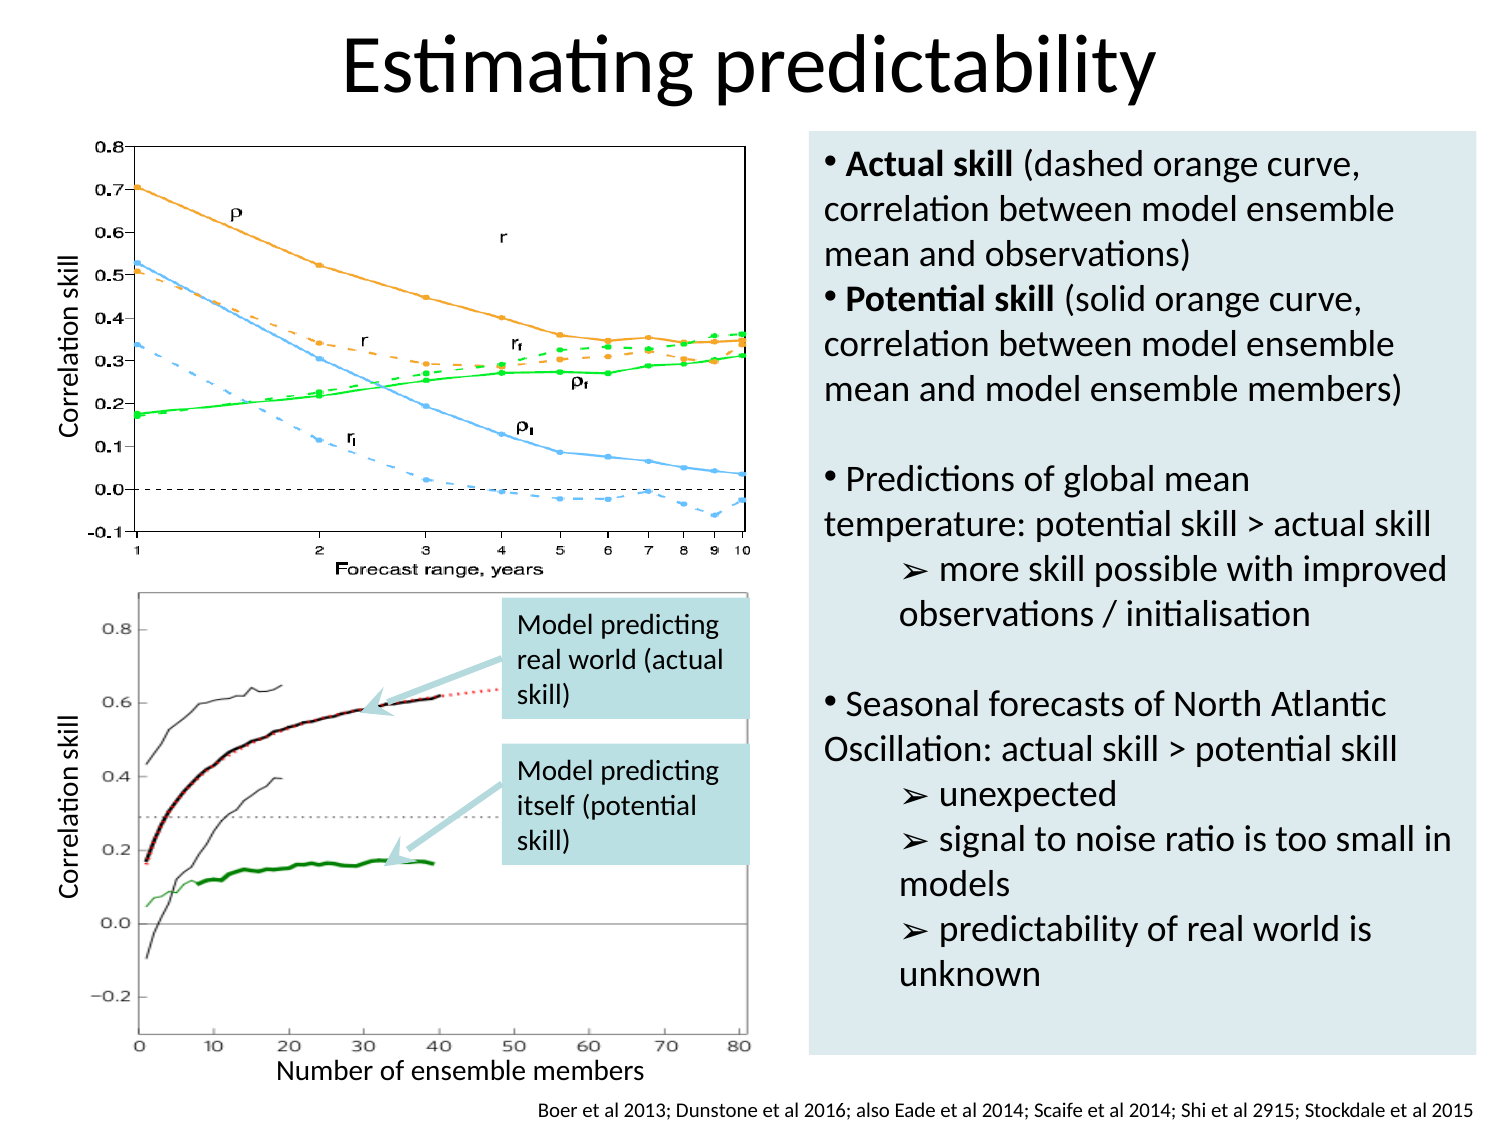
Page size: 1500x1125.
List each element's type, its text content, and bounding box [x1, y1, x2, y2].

text_box Correlation skill [41, 193, 83, 501]
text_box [359, 658, 502, 714]
text_box Number of ensemble members [253, 1065, 668, 1094]
text_box Boer et al 2013; Dunstone et al 2016; also Eade et al 2014; Scaife et al 2014; Shi et al 2915; Stockdale et al 2015 [466, 1089, 1495, 1125]
picture [88, 133, 763, 581]
text_box Actual skill (dashed orange curve, correlation between model ensemble mean and observations) Potential skill (solid orange curve, correlation between model ensemble mean and model ensemble members) Predictions of global mean temperature: potential skill > actual skill more skill possible with improved observations / initialisation Seasonal forecasts of North Atlantic Oscillation: actual skill > potential skill unexpected signal to noise ratio is too small in models predictability of real world is unknown [808, 131, 1477, 1055]
title Estimating predictability [75, 0, 1425, 124]
picture [86, 584, 762, 1056]
text_box Correlation skill [41, 653, 81, 961]
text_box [383, 783, 503, 867]
